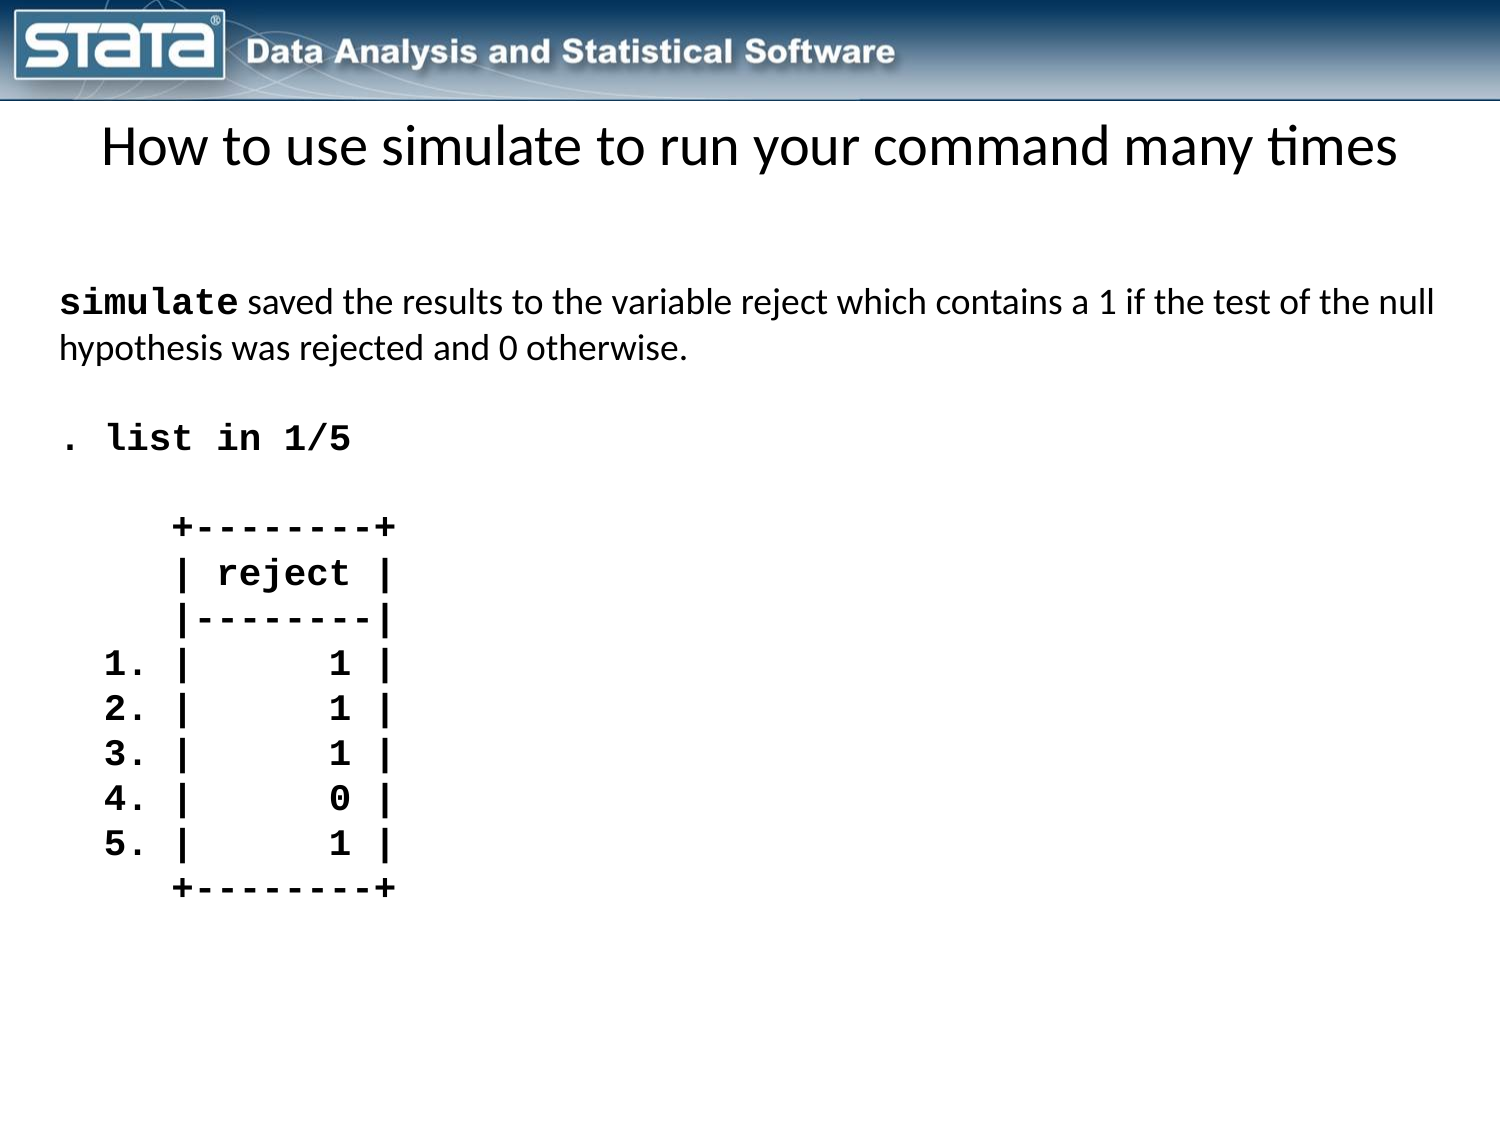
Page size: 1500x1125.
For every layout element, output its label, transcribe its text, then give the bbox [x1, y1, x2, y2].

list simulate saved the results to the variable reject which contains a 1 if the test of the null hypothesis was rejected and 0 otherwise. . list in 1/5 +--------+ | reject | |--------| 1. | 1 | 2. | 1 | 3. | 1 | 4. | 0 | 5. | 1 | +--------+ [43, 224, 1457, 1088]
picture [0, 0, 1500, 99]
text_box How to use simulate to run your command many times [0, 99, 1500, 185]
